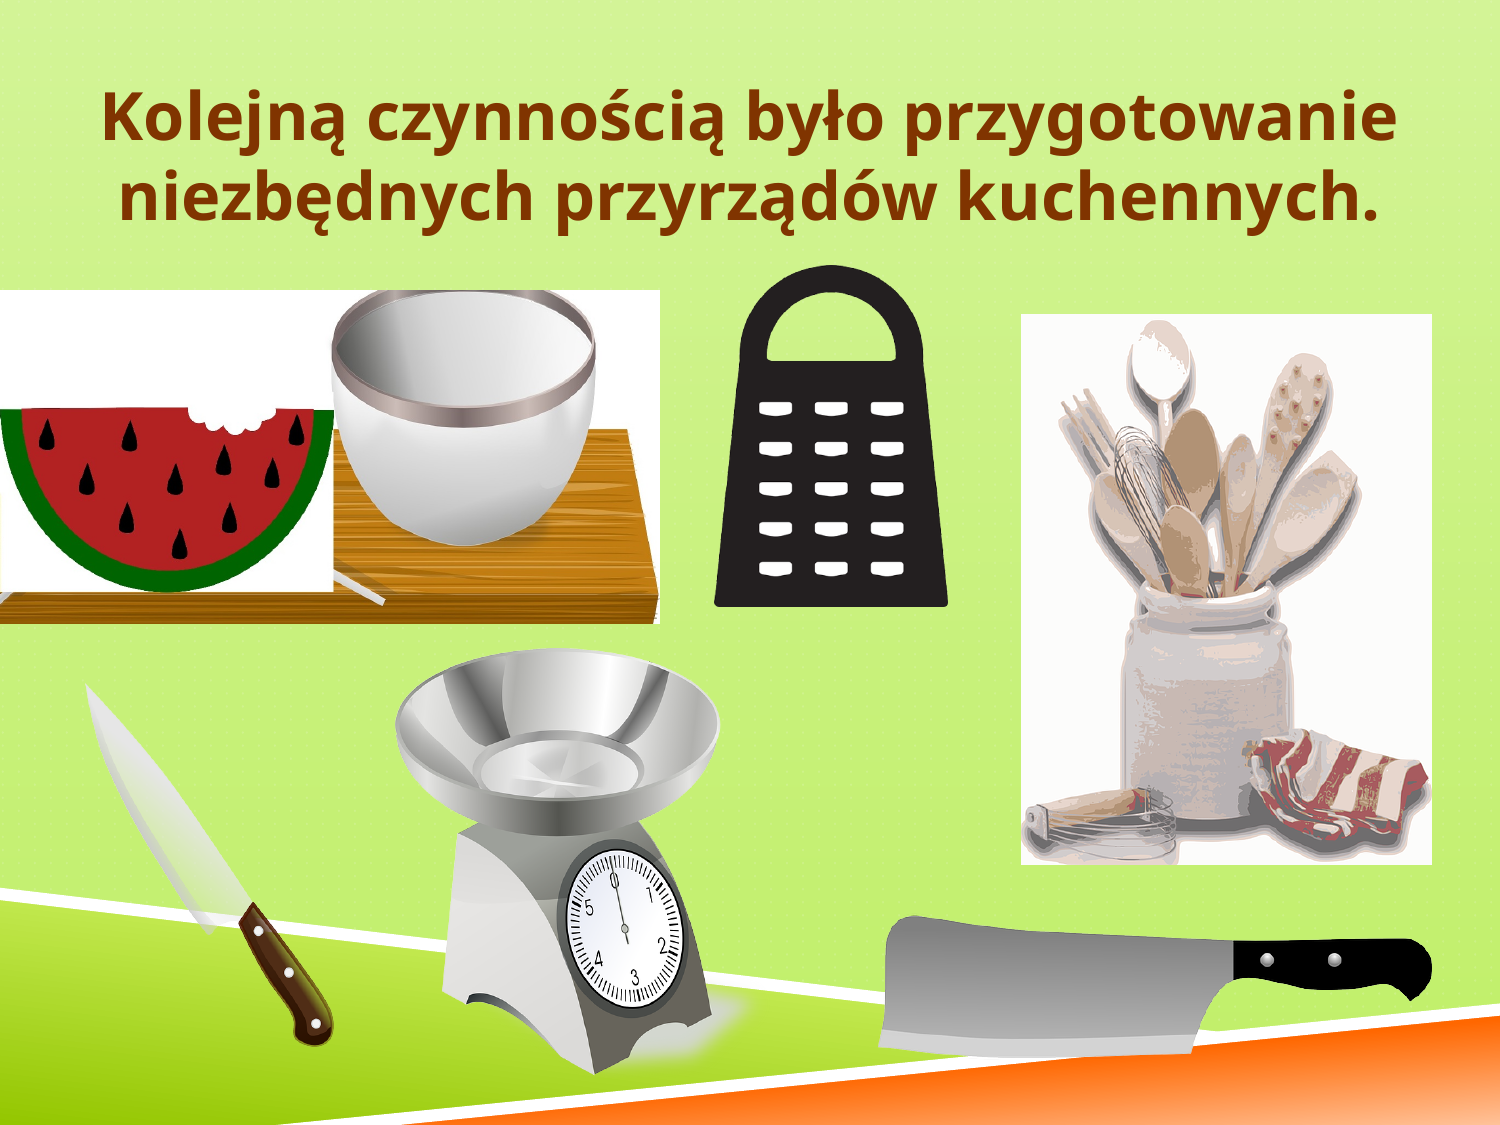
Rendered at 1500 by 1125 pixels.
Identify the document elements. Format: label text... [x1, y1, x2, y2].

picture [395, 648, 773, 1082]
picture [878, 314, 1432, 1125]
picture [714, 265, 948, 607]
list Kolejną czynnością było przygotowanie niezbędnych przyrządów kuchennych. [64, 66, 1424, 296]
picture [0, 290, 660, 624]
picture [84, 683, 335, 1047]
